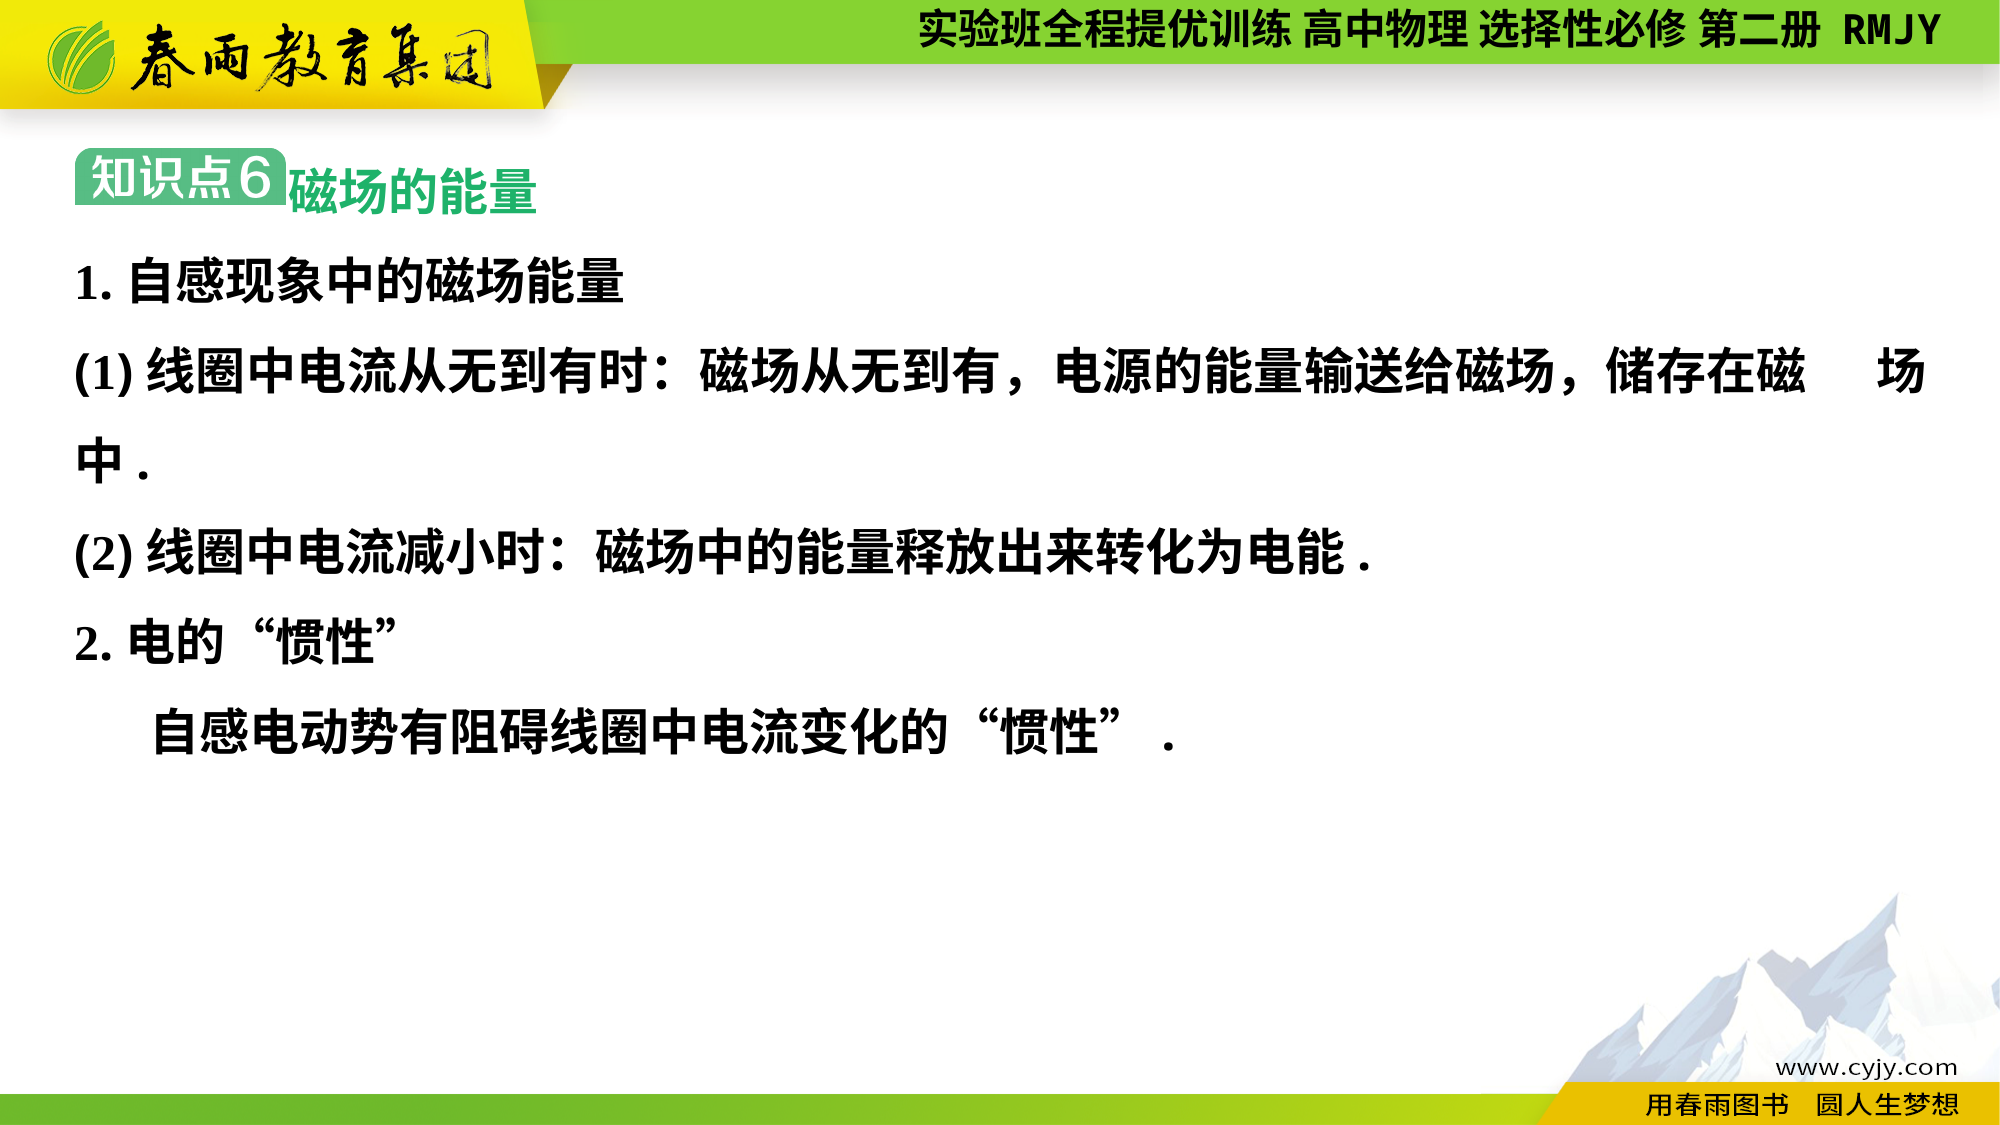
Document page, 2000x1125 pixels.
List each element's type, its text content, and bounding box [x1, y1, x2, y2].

list 磁场的能量 1.自感现象中的磁场能量 (1)线圈中电流从无到有时：磁场从无到有，电源的能量输送给磁场，储存在磁 场中. (2)线圈中电流减小时：磁场中的能量释放出来转化为电能. 2.电的“惯性” 自感电动势有阻碍线圈中电流变化的“惯性”. [59, 122, 1944, 774]
picture [0, 0, 2000, 1125]
